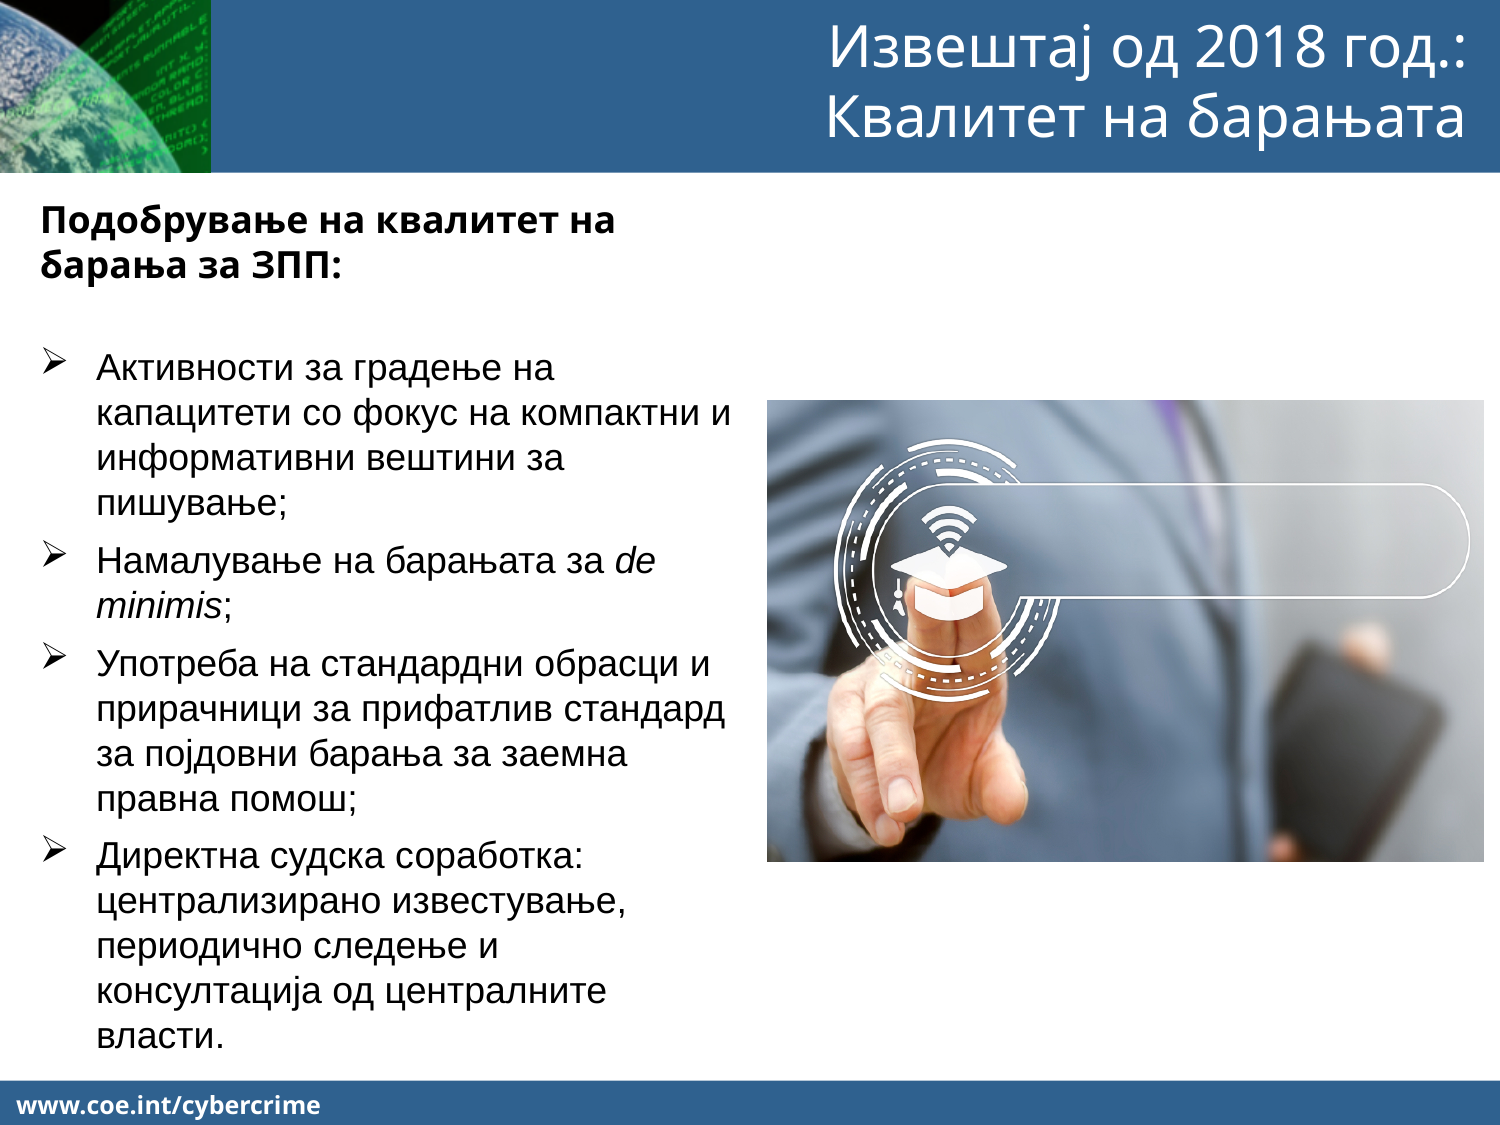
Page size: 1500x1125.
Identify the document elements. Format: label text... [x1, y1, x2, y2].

text_box [214, 0, 1500, 175]
text_box Подобрување на квалитет на барања за ЗПП: Активности за градење на капацитети со фокус на компактни и информативни вештини за пишување; Намалување на барањата за de minimis; Употреба на стандардни обрасци и прирачници за прифатлив стандард за појдовни барања за заемна правна помош; Директна судска соработка: централизирано известување, периодично следење и консултација од централните власти. [24, 188, 750, 1064]
picture [766, 400, 1484, 863]
text_box Извештај од 2018 год.: Квалитет на барањата [230, 1, 1483, 157]
text_box www.coe.int/cybercrime [1, 1082, 1500, 1125]
picture [0, 0, 212, 173]
text_box [0, 1079, 1500, 1125]
